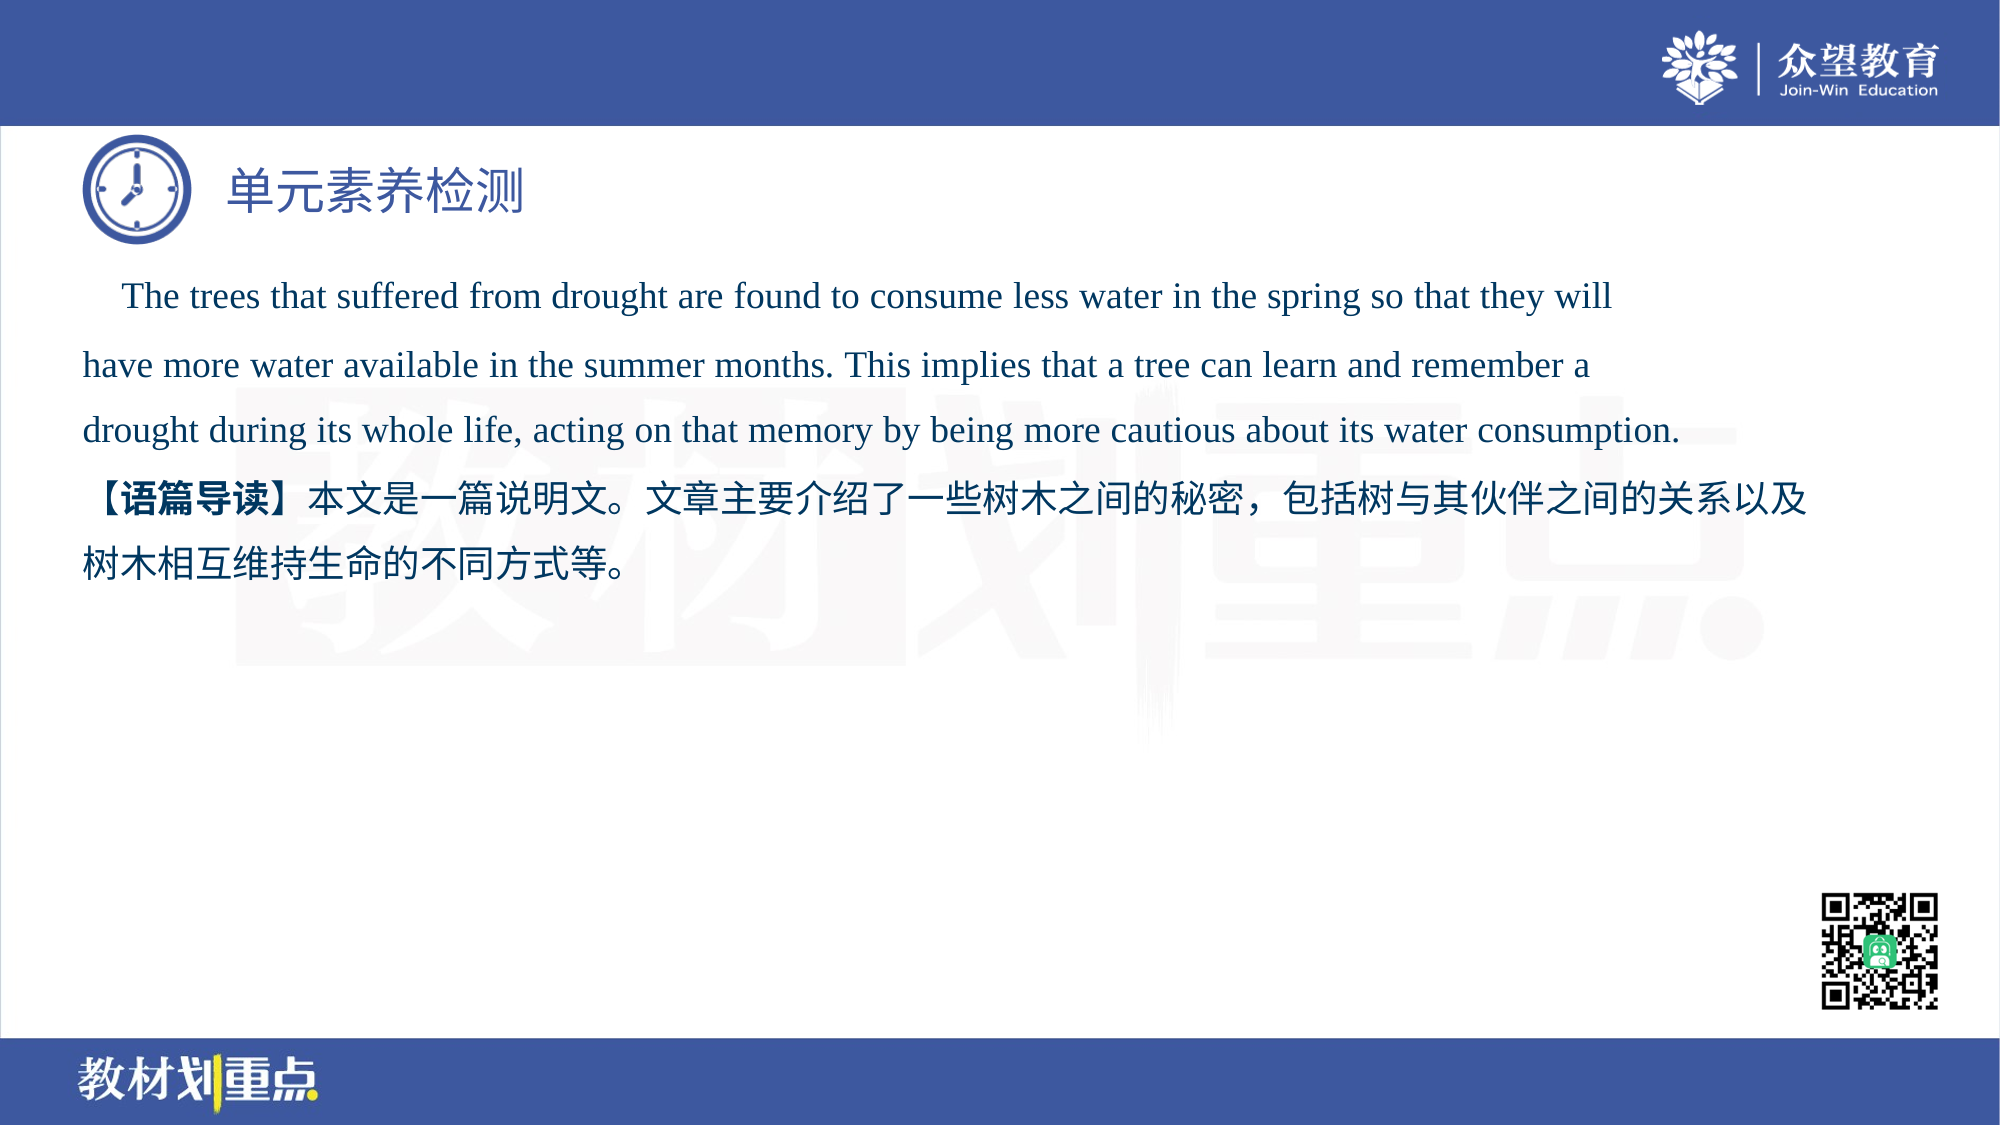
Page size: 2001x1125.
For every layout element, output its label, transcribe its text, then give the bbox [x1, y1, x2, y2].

picture [0, 0, 2000, 1125]
text_box 【语篇导读】本文是一篇说明文。文章主要介绍了一些树木之间的秘密，包括树与其伙伴之间的关系以及 树木相互维持生命的不同方式等。 [82, 451, 1817, 578]
text_box The trees that suffered from drought are found to consume less water in the spring so that they will have more water available in the summer months. This implies that a tree can learn and remember a drought during its whole life, acting on that memory by being more cautious about its water consumption. [82, 247, 1817, 443]
